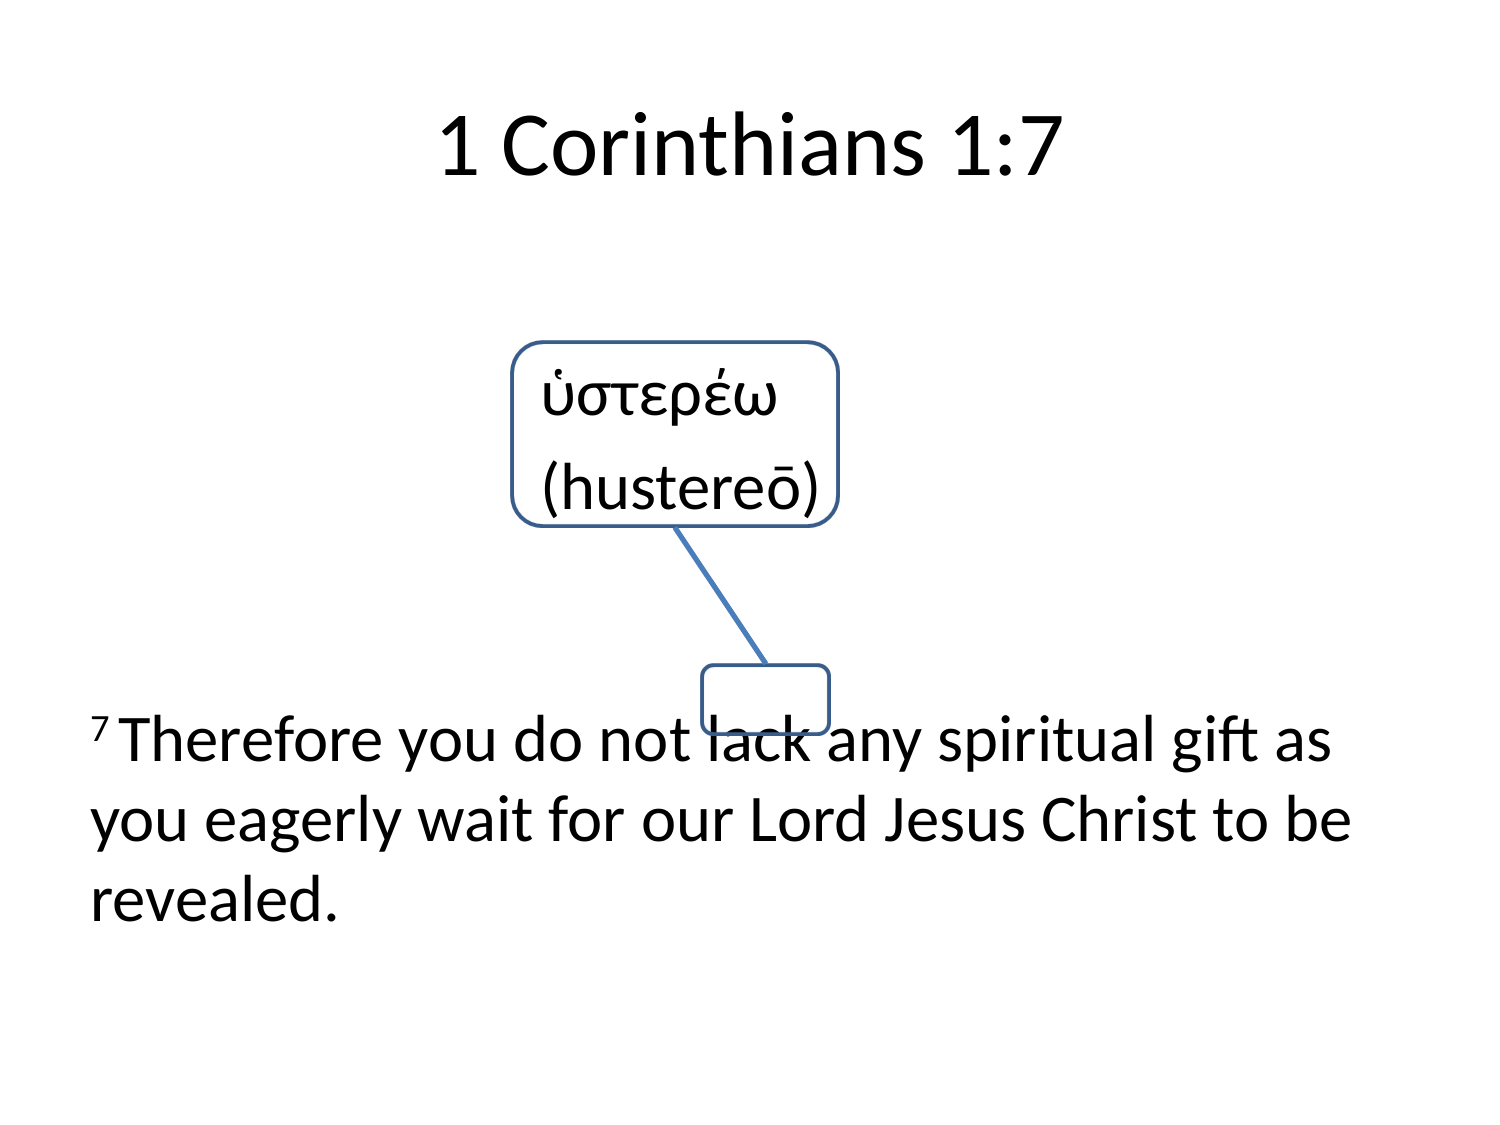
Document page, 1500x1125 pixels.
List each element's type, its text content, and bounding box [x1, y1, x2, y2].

picture [510, 340, 840, 528]
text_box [674, 527, 767, 664]
title 1 Corinthians 1:7 [75, 45, 1425, 233]
picture [700, 663, 832, 737]
list ὑστερέω (hustereō) 7 Therefore you do not lack any spiritual gift as you eagerly wait for our Lord Jesus Christ to be revealed. [75, 262, 1425, 1005]
